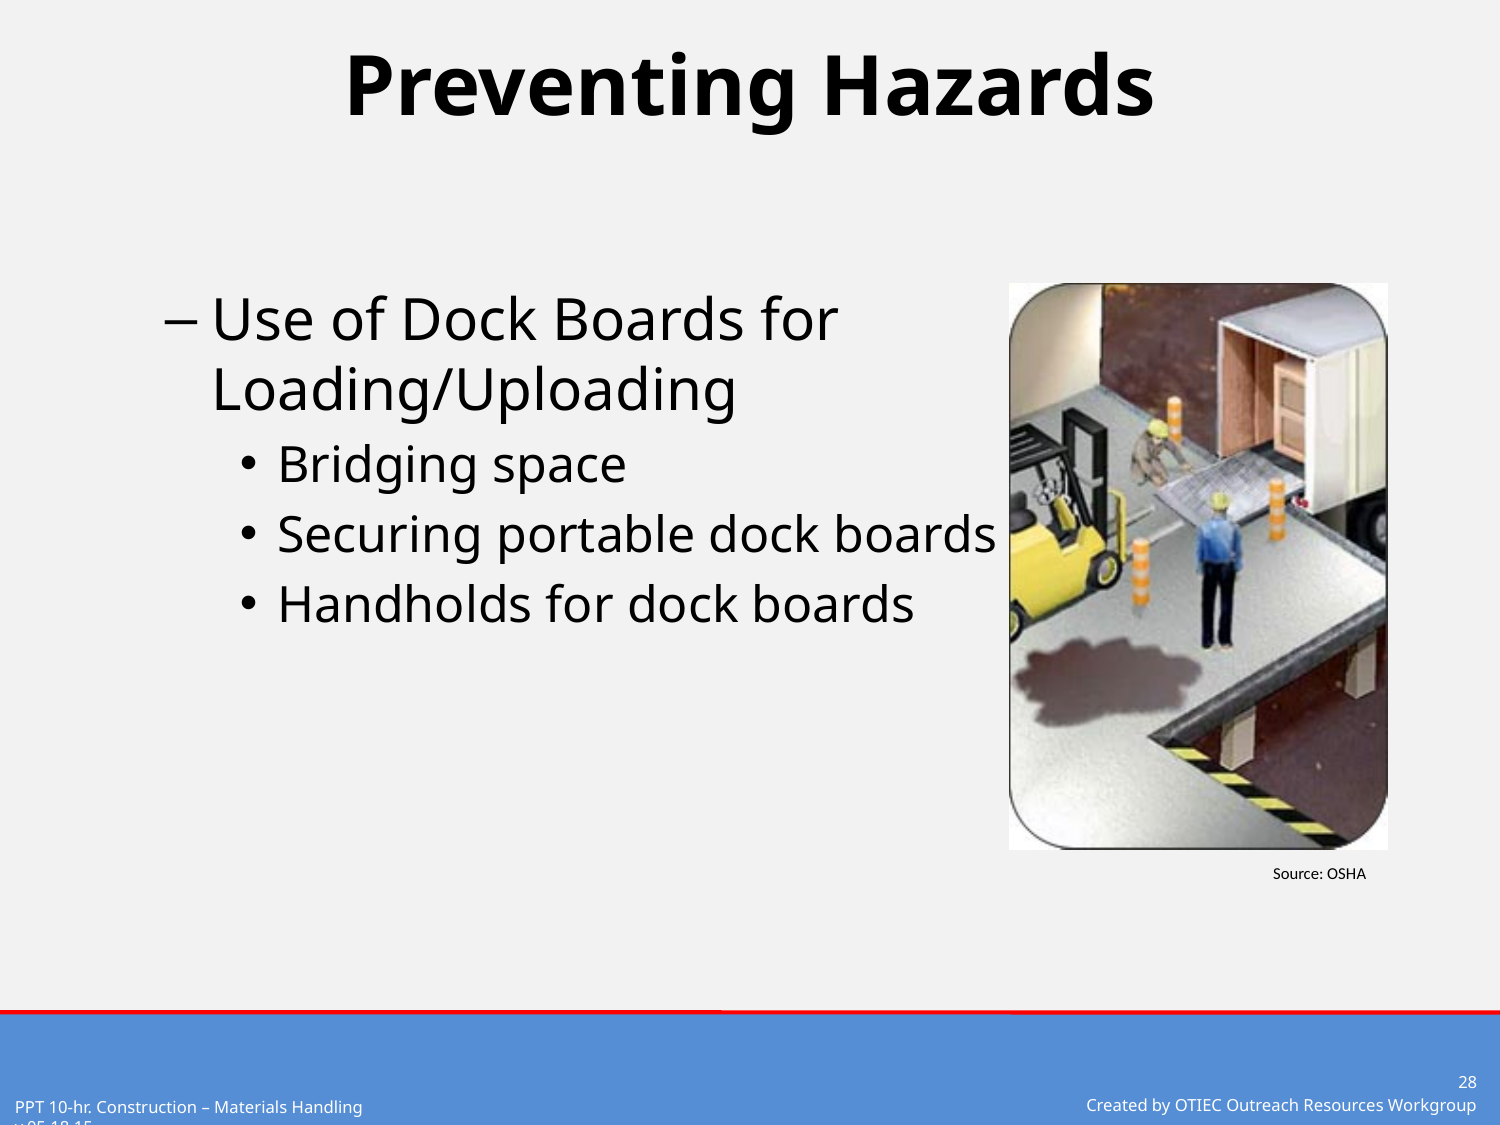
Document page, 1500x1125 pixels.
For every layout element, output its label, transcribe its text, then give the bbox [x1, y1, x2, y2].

list Use of Dock Boards for Loading/Uploading Bridging space Securing portable dock boards Handholds for dock boards [75, 275, 1025, 677]
picture [1009, 282, 1388, 851]
title Preventing Hazards [75, 24, 1425, 213]
text_box Source: OSHA [1118, 859, 1382, 891]
